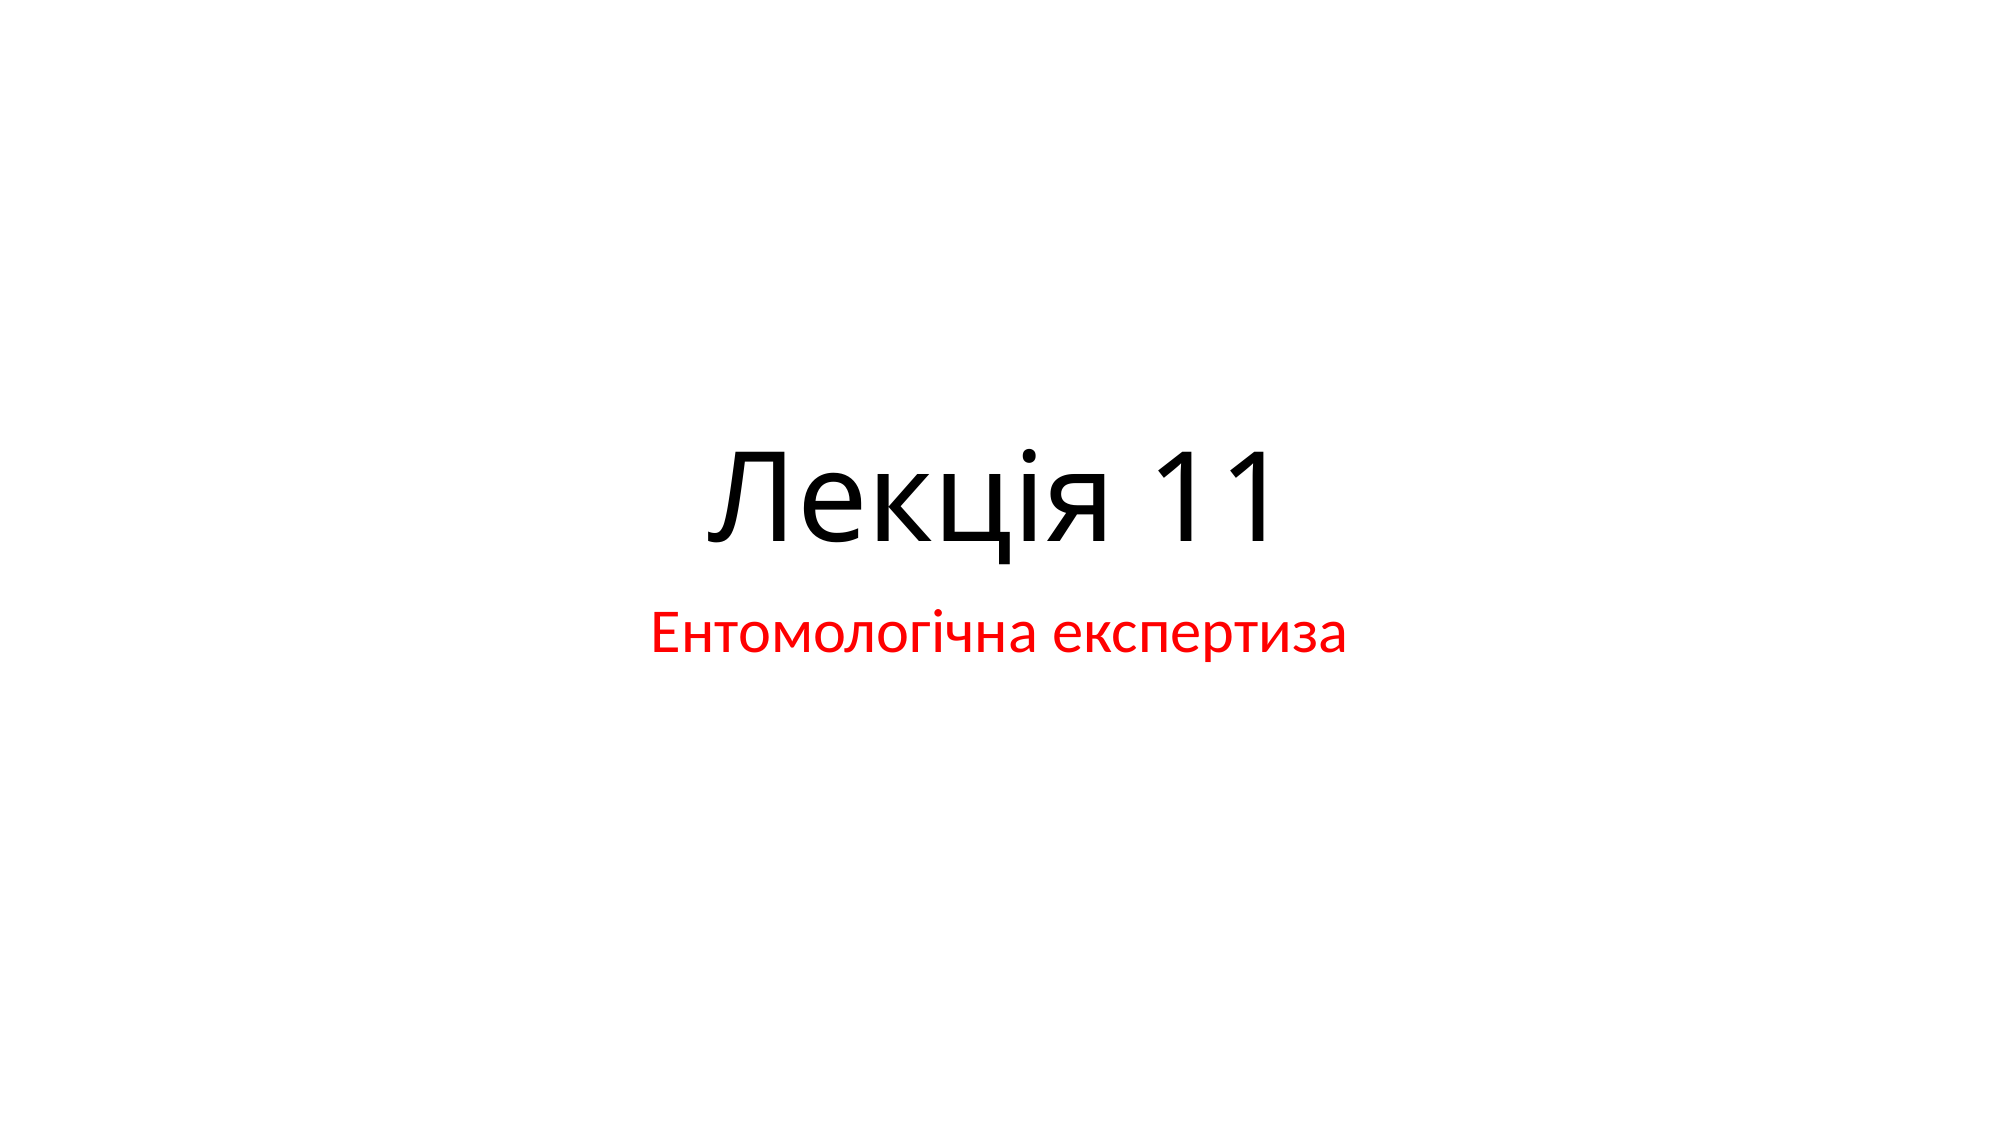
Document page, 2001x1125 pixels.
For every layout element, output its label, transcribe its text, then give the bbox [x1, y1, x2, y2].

subtitle Ентомологічна експертиза [249, 590, 1750, 863]
title Лекція 11 [249, 184, 1750, 576]
